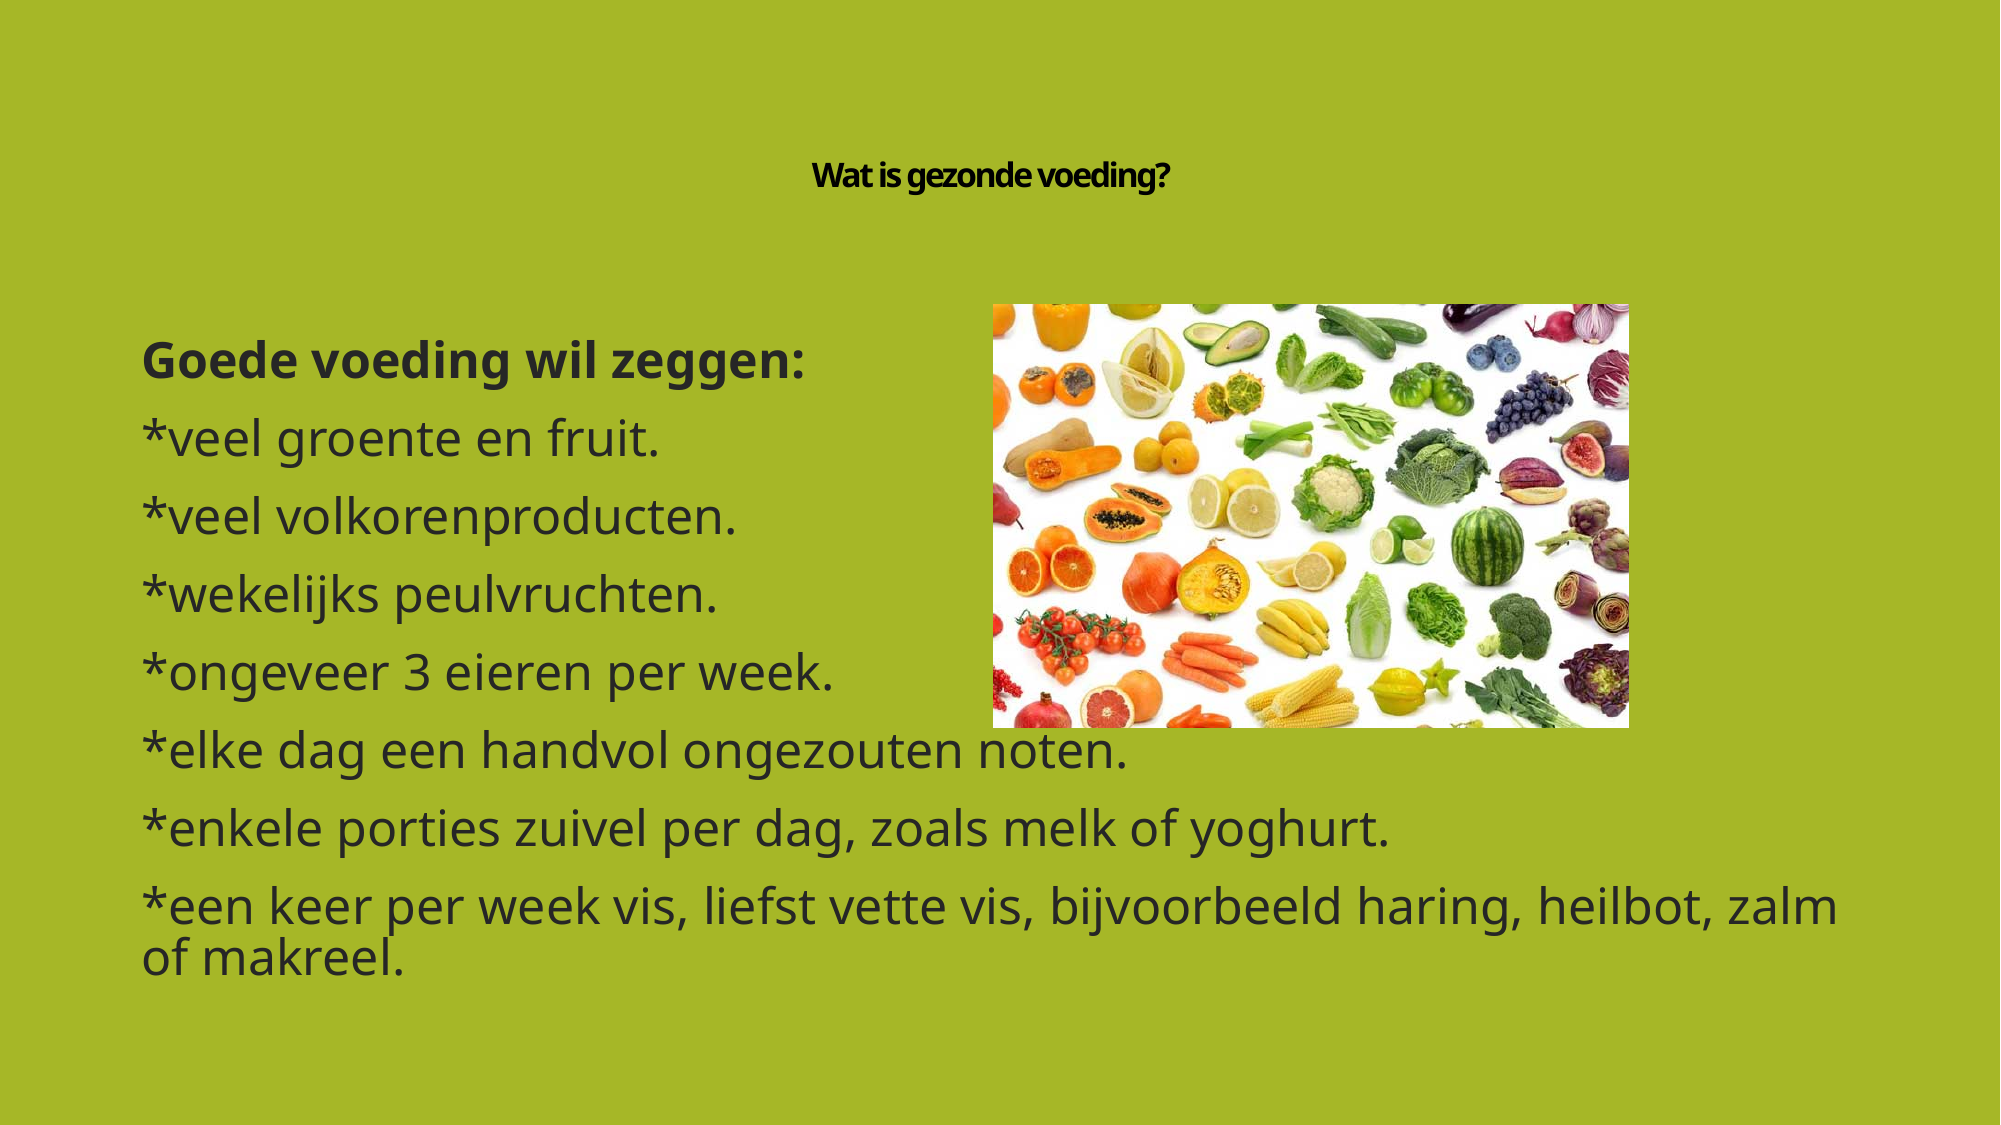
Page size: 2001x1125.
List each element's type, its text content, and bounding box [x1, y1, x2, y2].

list Goede voeding wil zeggen: *veel groente en fruit. *veel volkorenproducten. *wekelijks peulvruchten. *ongeveer 3 eieren per week. *elke dag een handvol ongezouten noten. *enkele porties zuivel per dag, zoals melk of yoghurt. *een keer per week vis, liefst vette vis, bijvoorbeeld haring, heilbot, zalm of makreel. [111, 329, 1876, 948]
title W Wat is gezonde voeding? [107, 81, 1875, 279]
picture [992, 304, 1629, 729]
